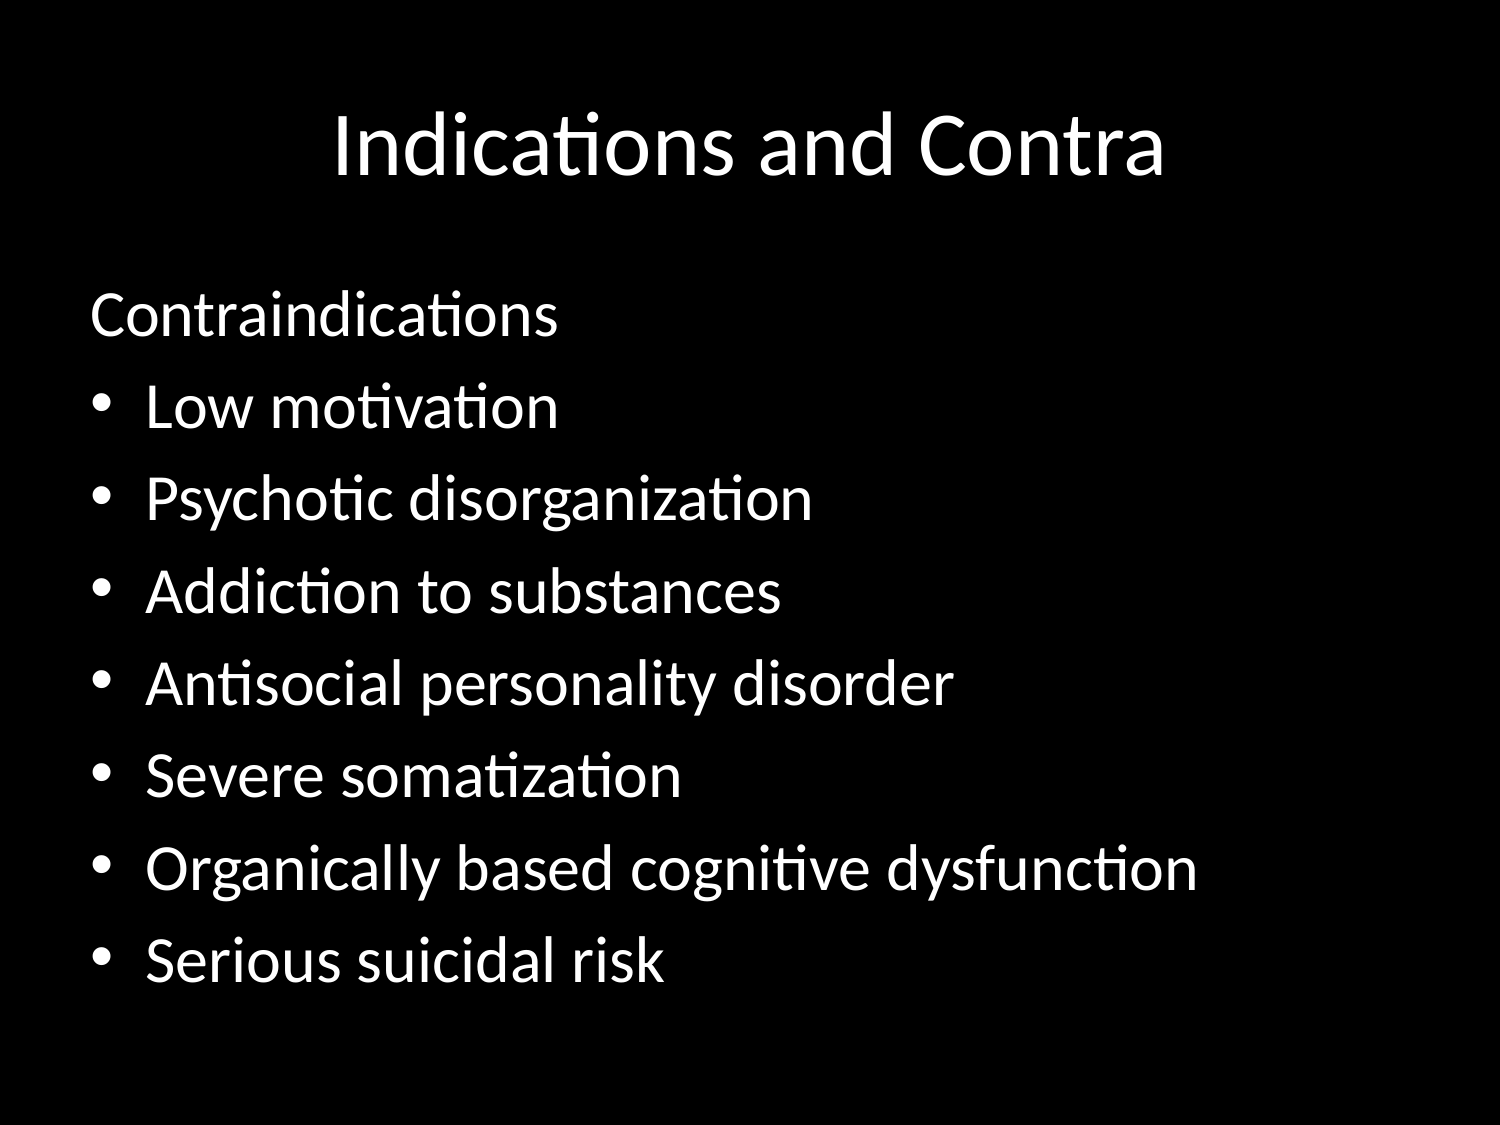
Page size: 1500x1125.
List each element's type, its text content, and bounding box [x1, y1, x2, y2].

list Contraindications Low motivation Psychotic disorganization Addiction to substances Antisocial personality disorder Severe somatization Organically based cognitive dysfunction Serious suicidal risk [75, 262, 1425, 1005]
title Indications and Contra [75, 45, 1425, 233]
